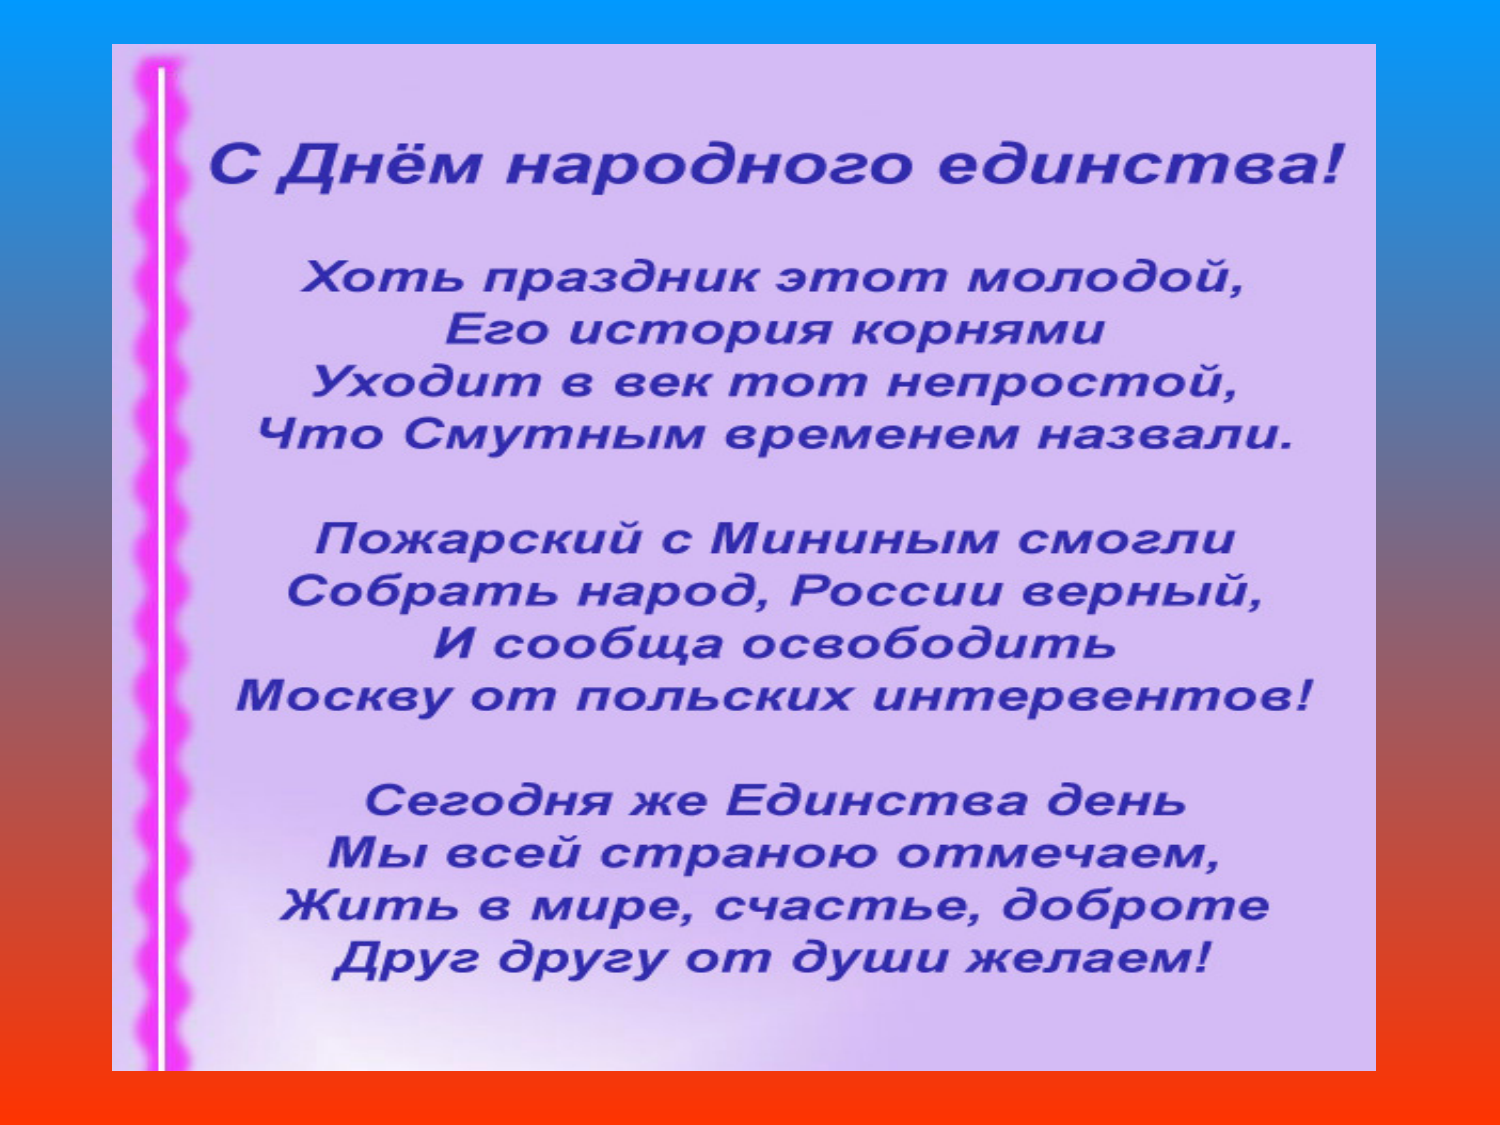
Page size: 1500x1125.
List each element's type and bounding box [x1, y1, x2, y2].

title [111, 44, 1377, 1071]
